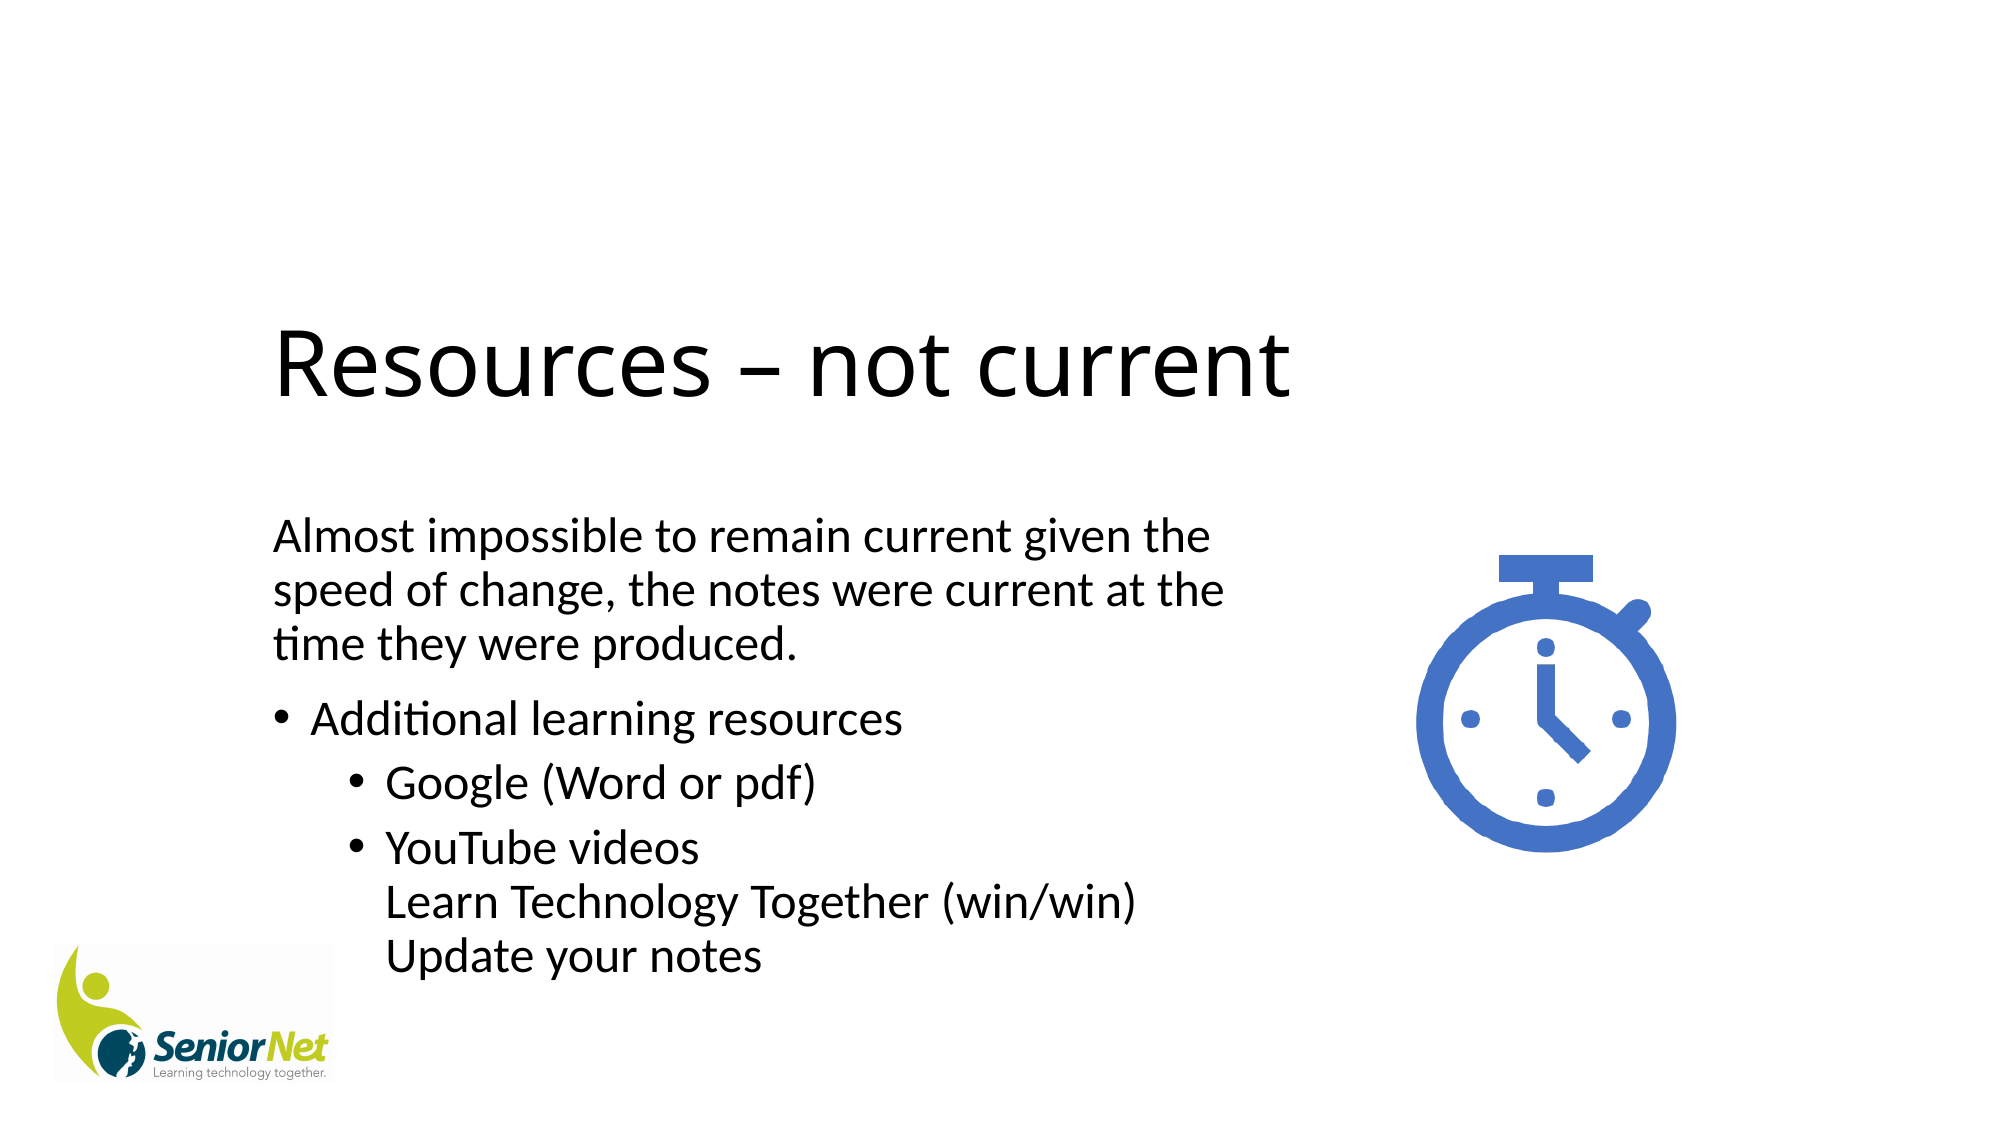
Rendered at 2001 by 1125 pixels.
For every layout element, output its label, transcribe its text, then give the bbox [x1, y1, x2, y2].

list Almost impossible to remain current given the speed of change, the notes were current at the time they were produced. Additional learning resources Google (Word or pdf) YouTube videos Learn Technology Together (win/win) Update your notes [257, 501, 1253, 1030]
picture [54, 943, 332, 1083]
title Resources – not current [257, 258, 1755, 476]
picture [1365, 523, 1726, 884]
